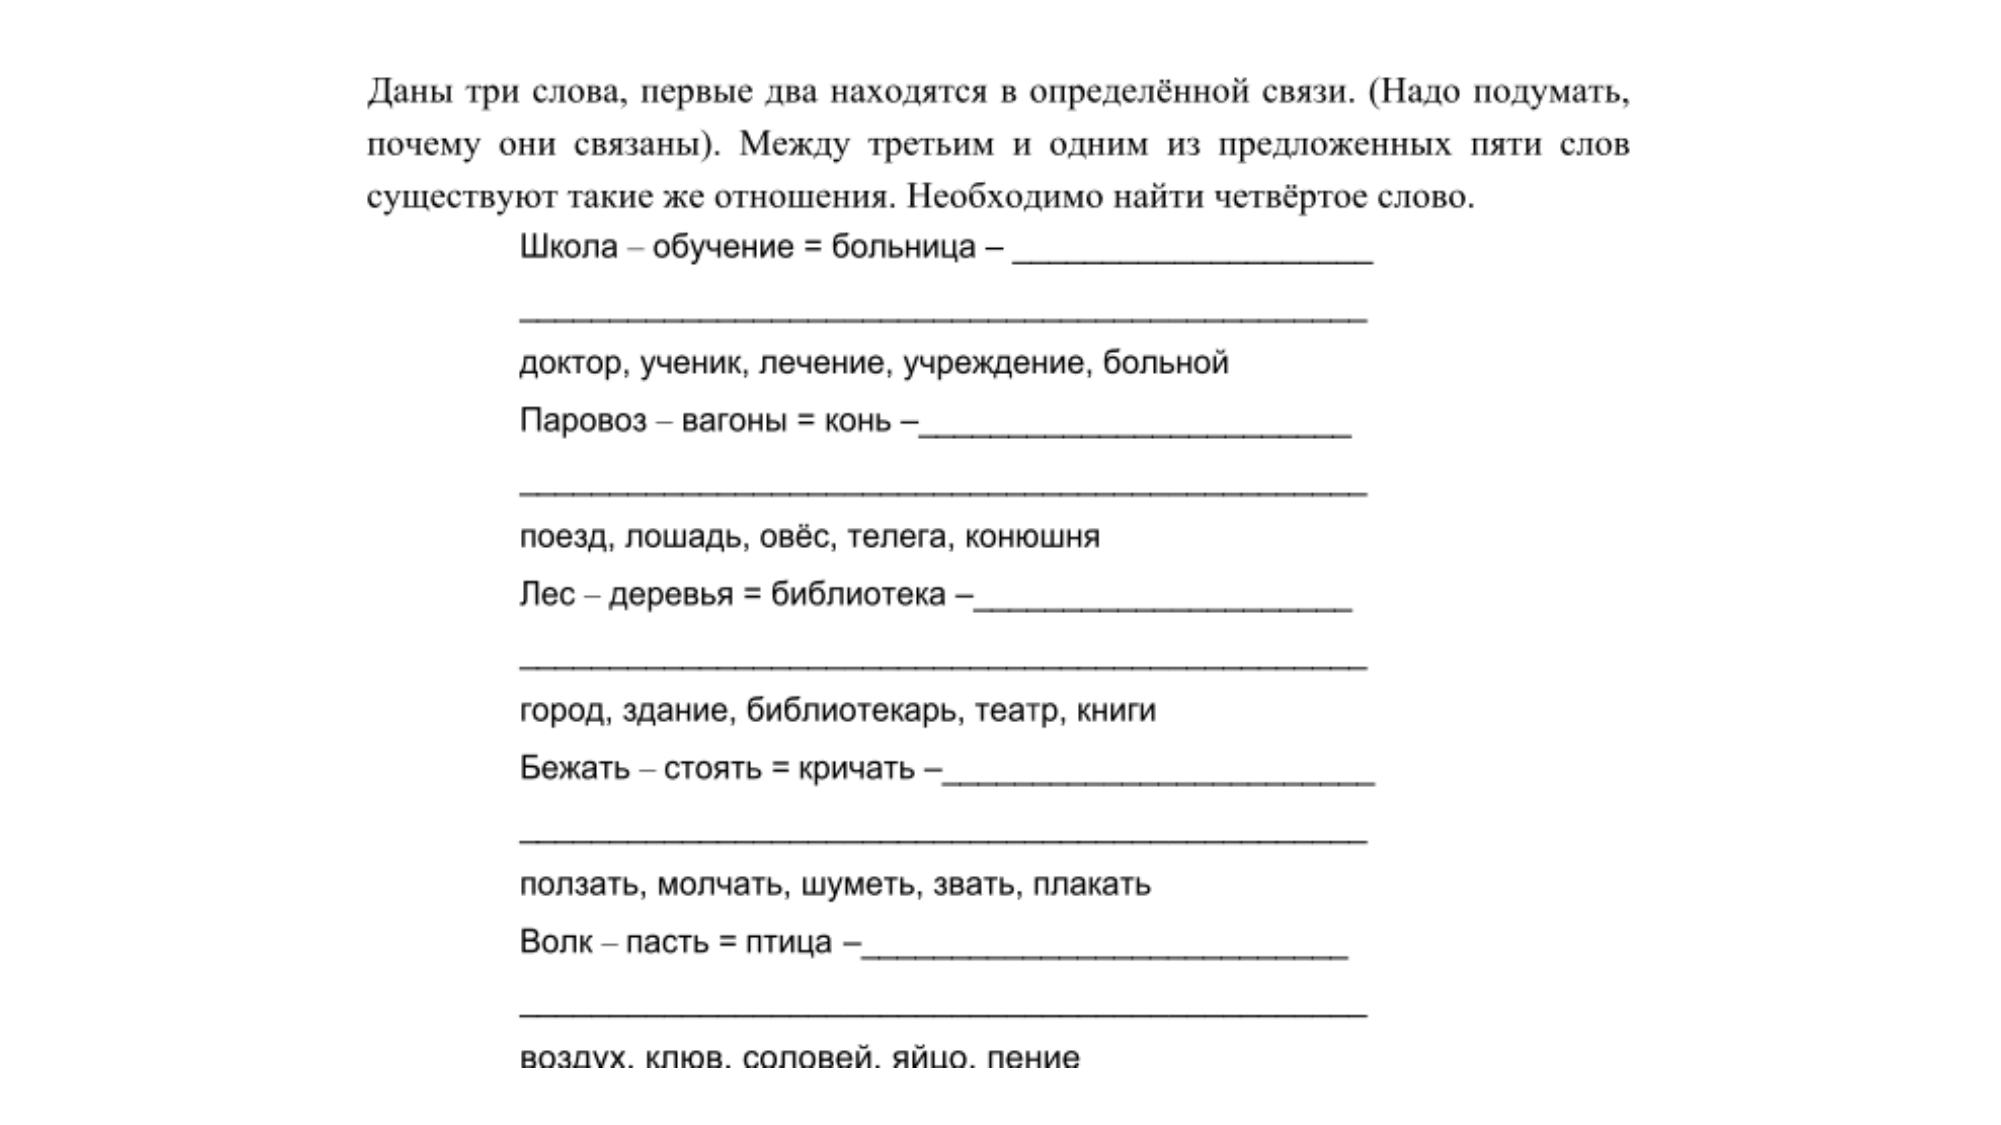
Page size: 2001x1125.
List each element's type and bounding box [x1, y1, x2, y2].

picture [360, 74, 1634, 1068]
